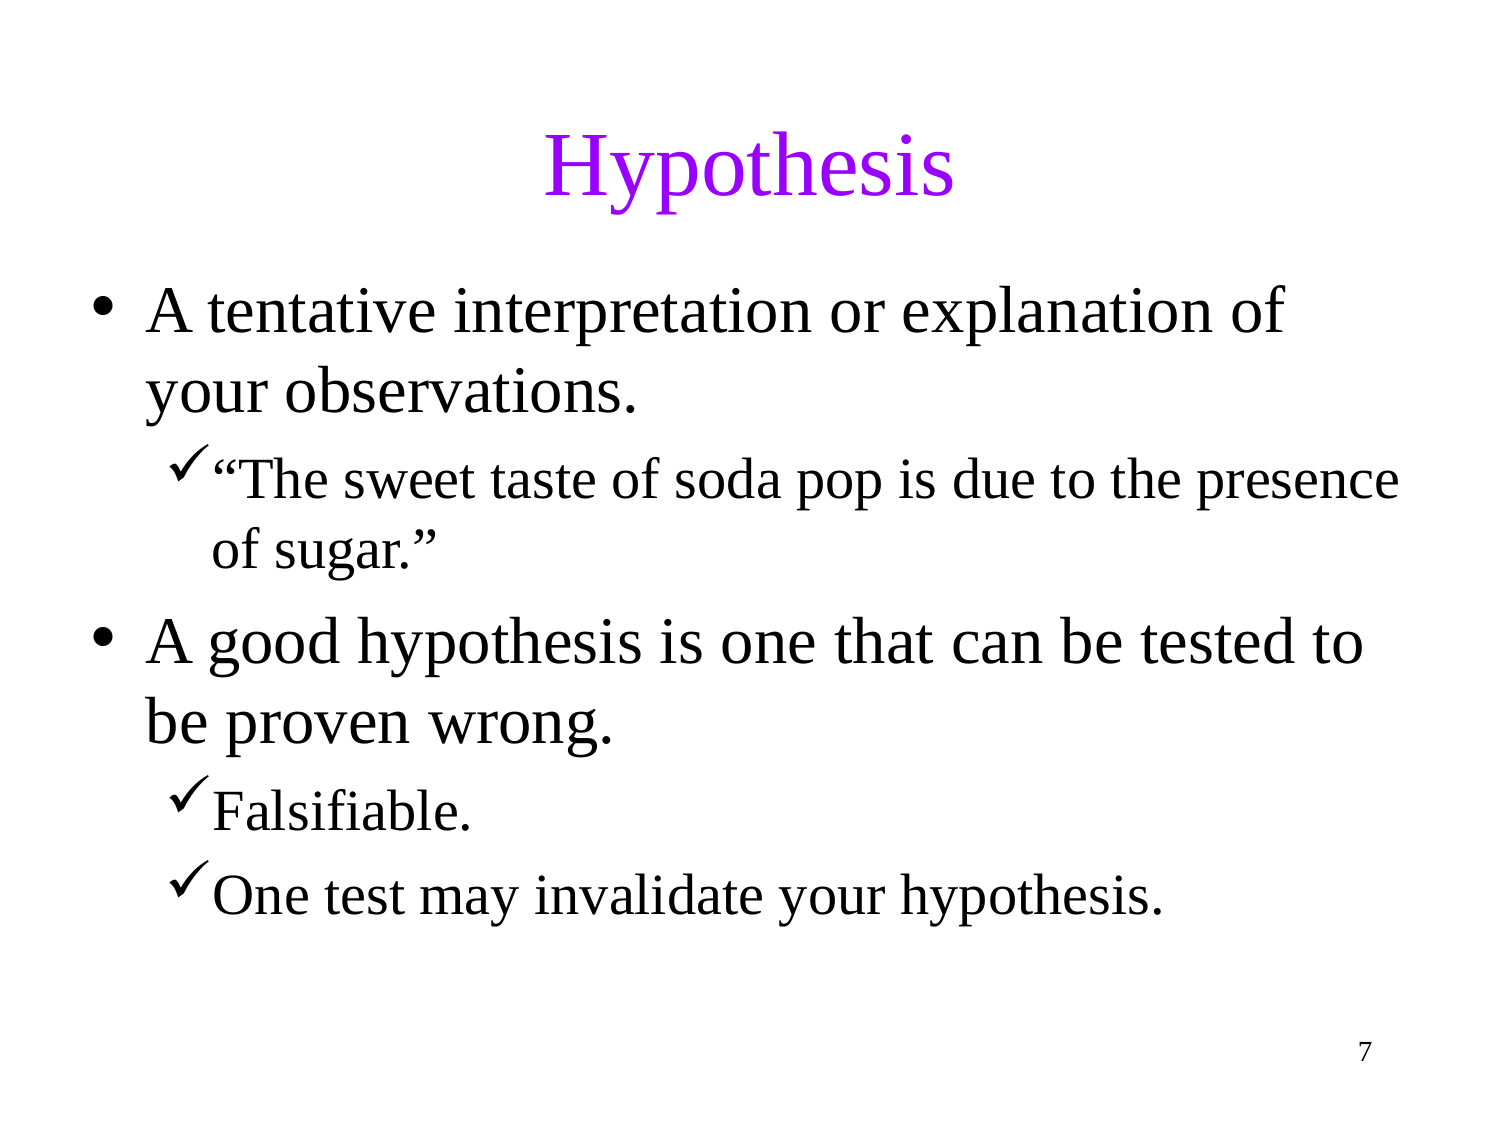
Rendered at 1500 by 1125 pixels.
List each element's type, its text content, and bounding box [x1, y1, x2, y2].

text_box Hypothesis [112, 64, 1388, 252]
text_box <number> [1074, 1024, 1388, 1100]
text_box A tentative interpretation or explanation of your observations. “The sweet taste of soda pop is due to the presence of sugar.” A good hypothesis is one that can be tested to be proven wrong. Falsifiable. One test may invalidate your hypothesis. [74, 258, 1438, 959]
